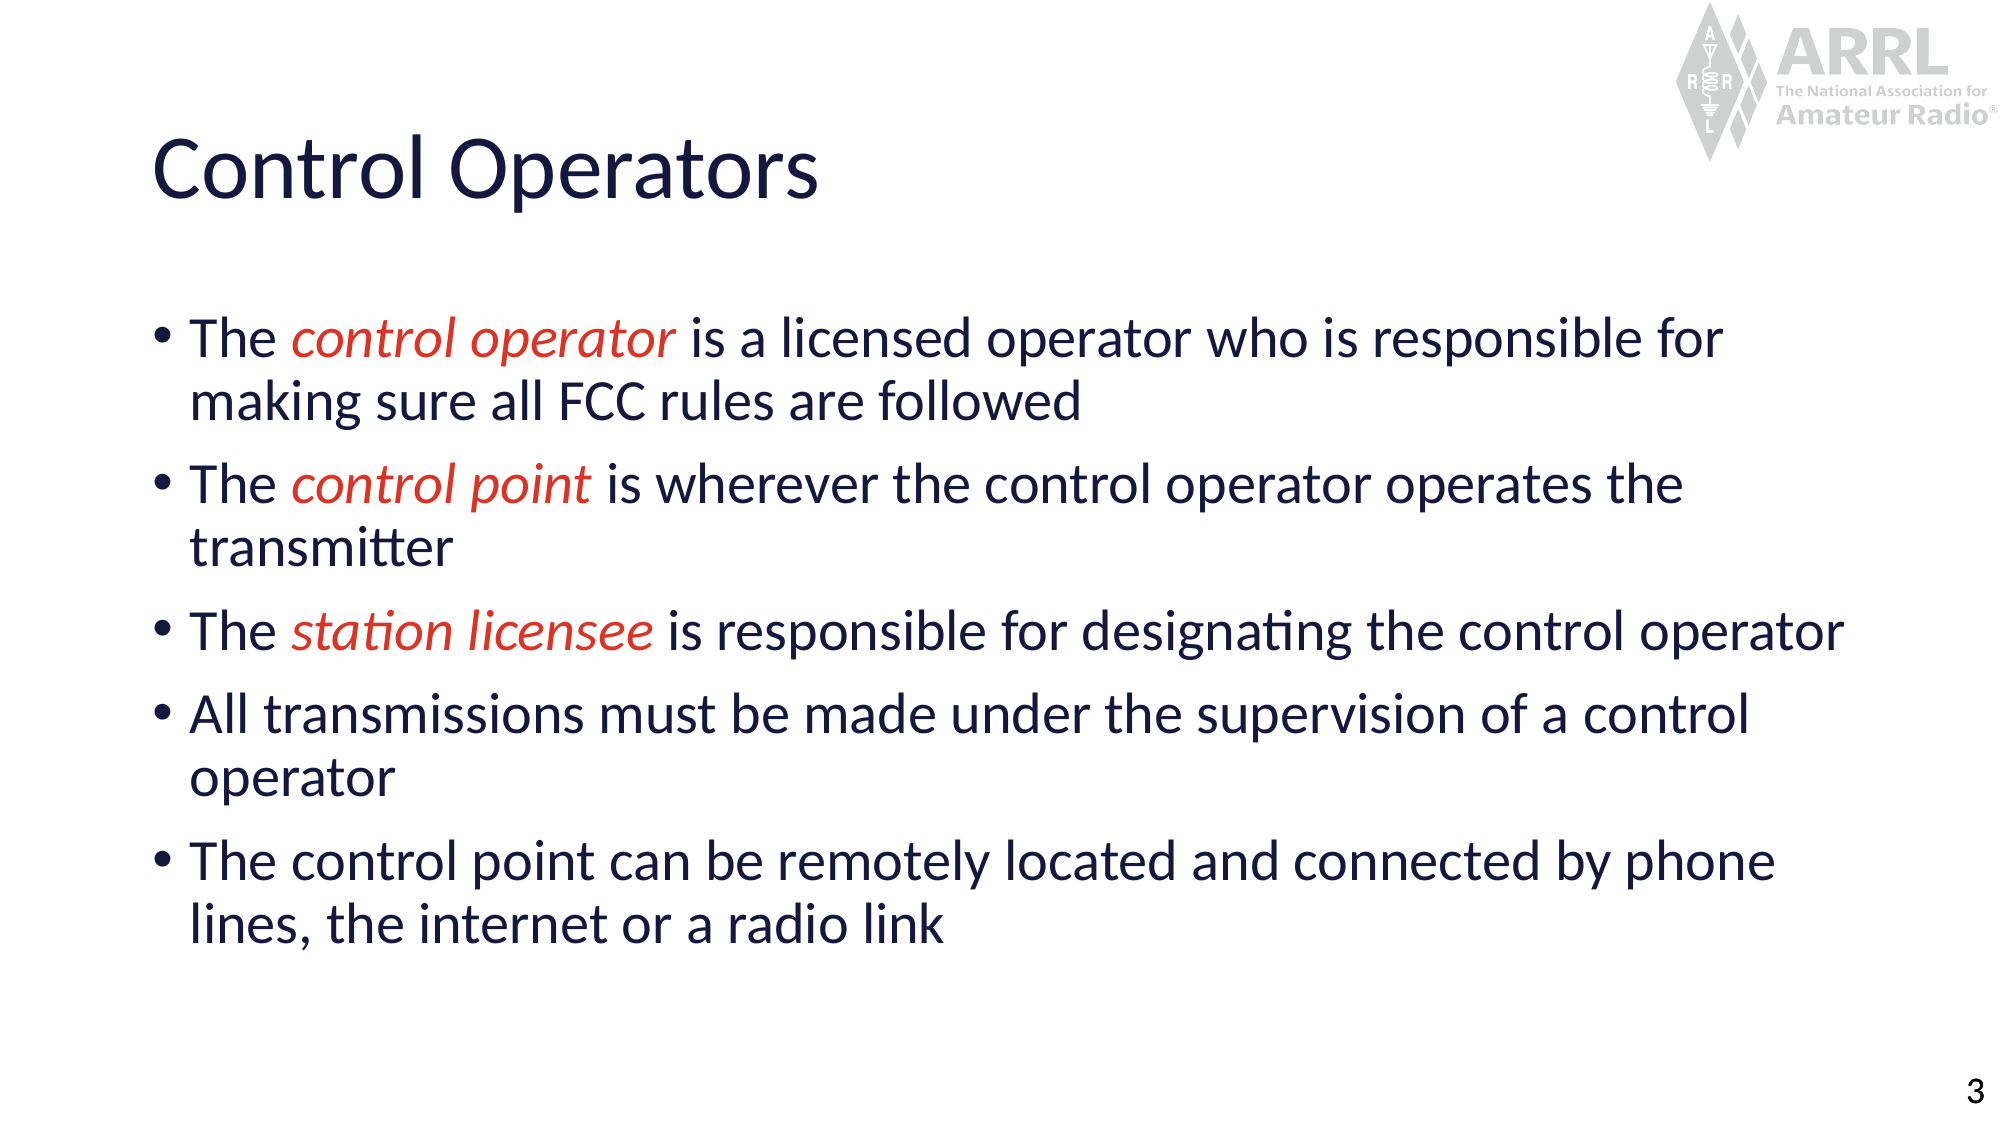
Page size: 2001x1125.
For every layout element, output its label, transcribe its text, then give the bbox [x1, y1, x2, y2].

list The control operator is a licensed operator who is responsible for making sure all FCC rules are followed The control point is wherever the control operator operates the transmitter The station licensee is responsible for designating the control operator All transmissions must be made under the supervision of a control operator The control point can be remotely located and connected by phone lines, the internet or a radio link [137, 299, 1863, 1014]
picture [1674, 0, 2000, 164]
title Control Operators [137, 59, 1863, 278]
